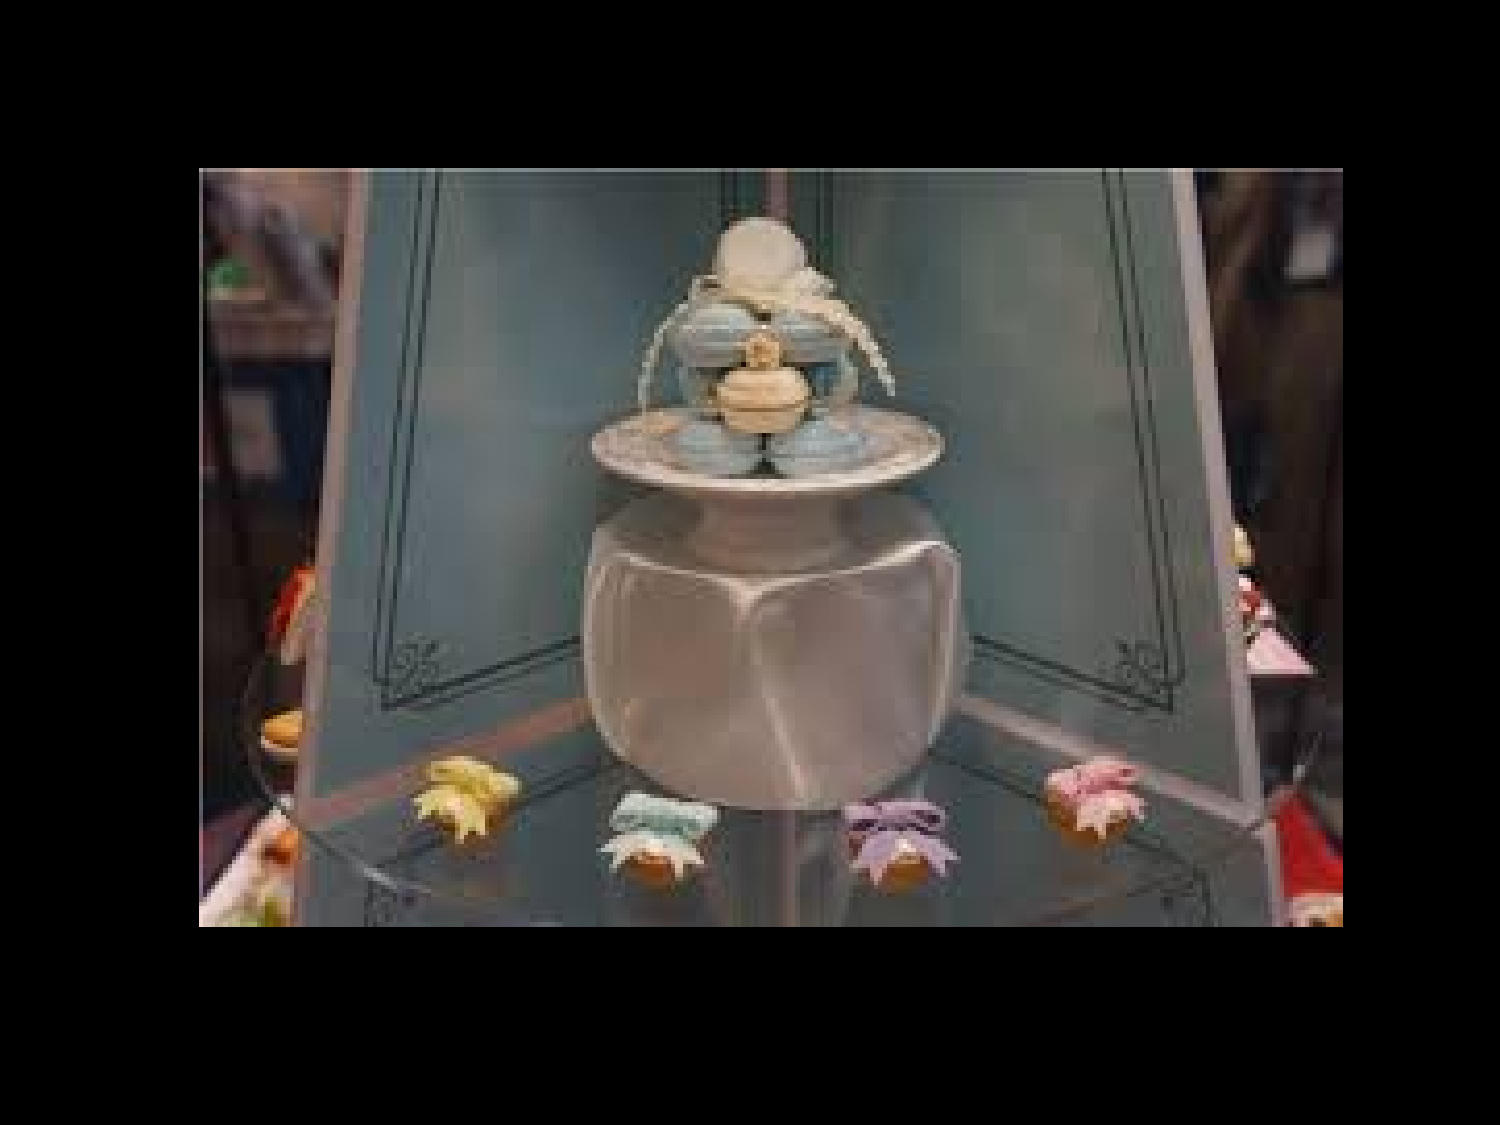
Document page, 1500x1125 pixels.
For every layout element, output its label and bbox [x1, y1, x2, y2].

picture [198, 168, 1343, 927]
